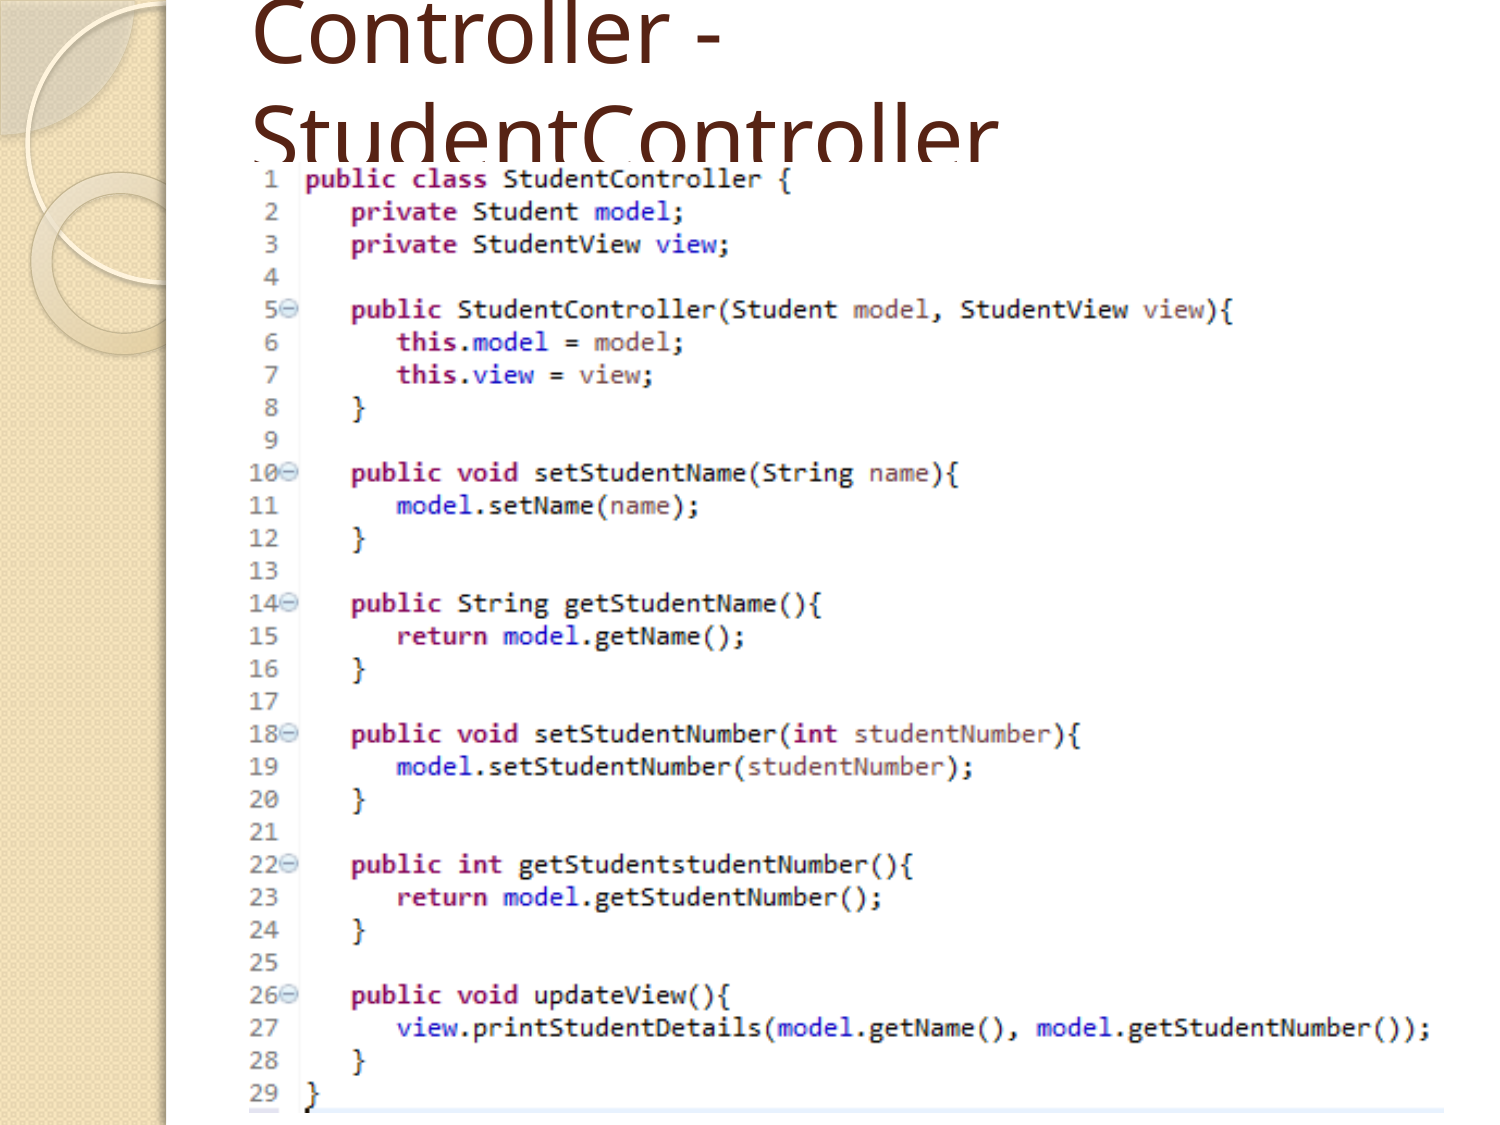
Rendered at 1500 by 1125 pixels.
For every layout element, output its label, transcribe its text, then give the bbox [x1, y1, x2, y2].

picture [249, 162, 1444, 1113]
title Controller - StudentController [235, 0, 1466, 175]
